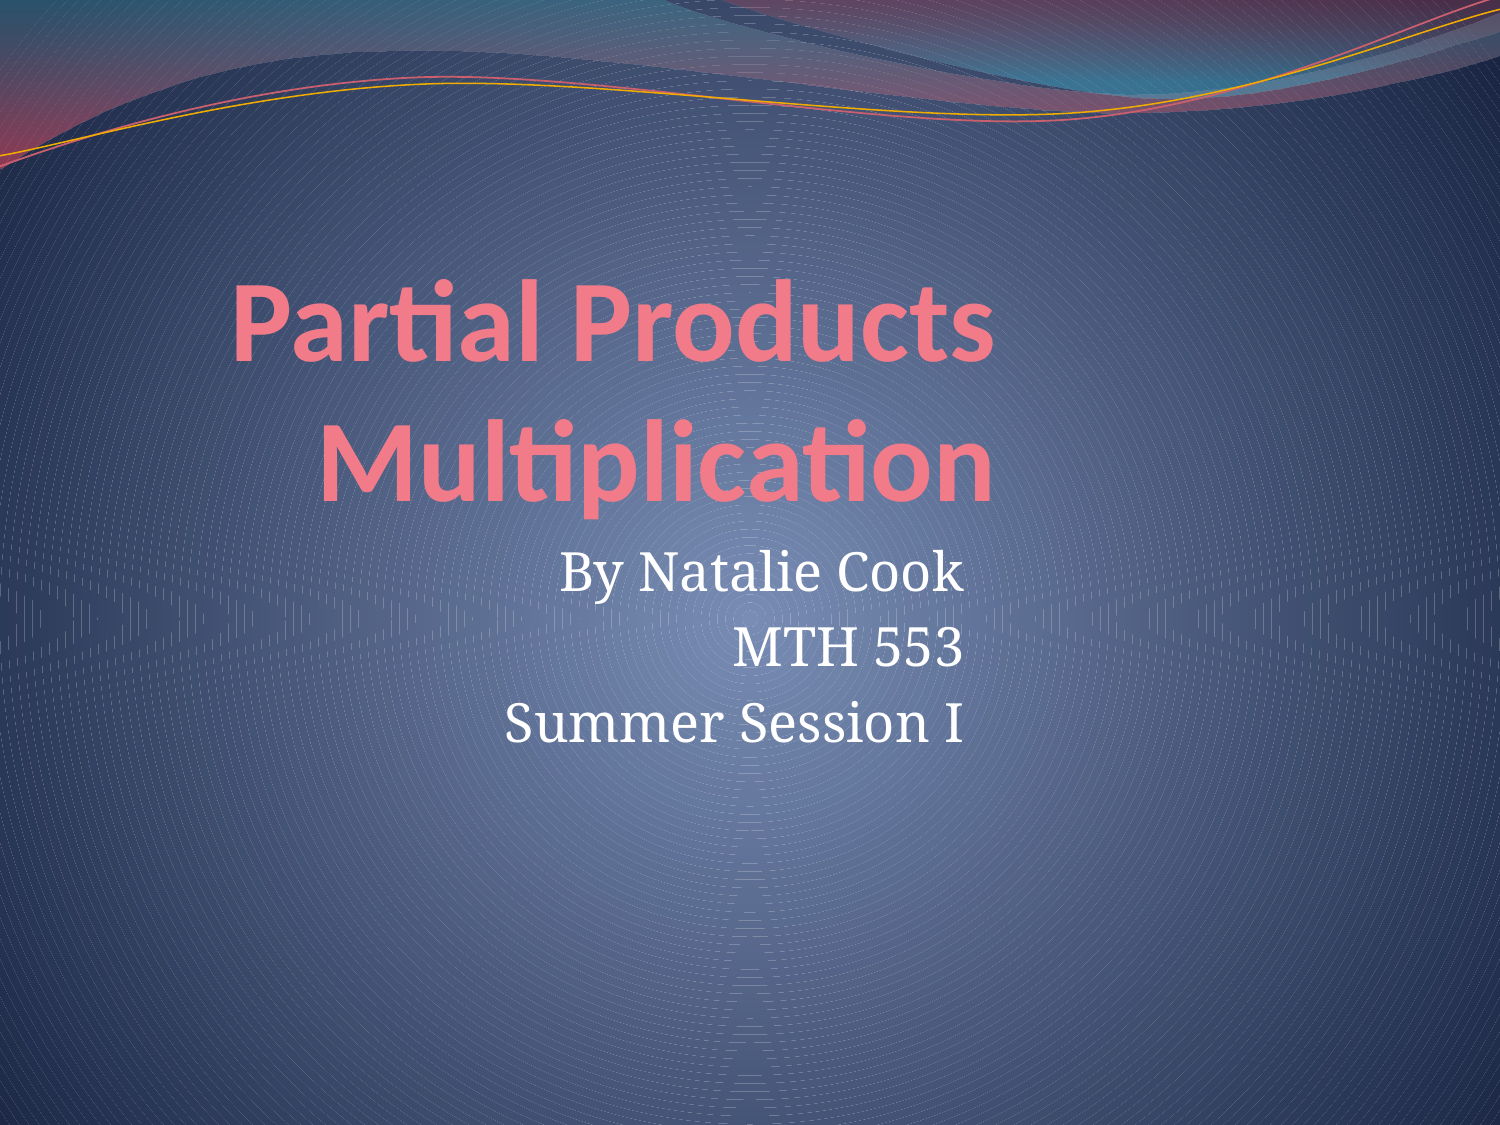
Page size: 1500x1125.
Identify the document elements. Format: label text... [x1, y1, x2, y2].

subtitle By Natalie Cook MTH 553 Summer Session I [87, 529, 975, 818]
title Partial Products Multiplication [87, 224, 1000, 525]
